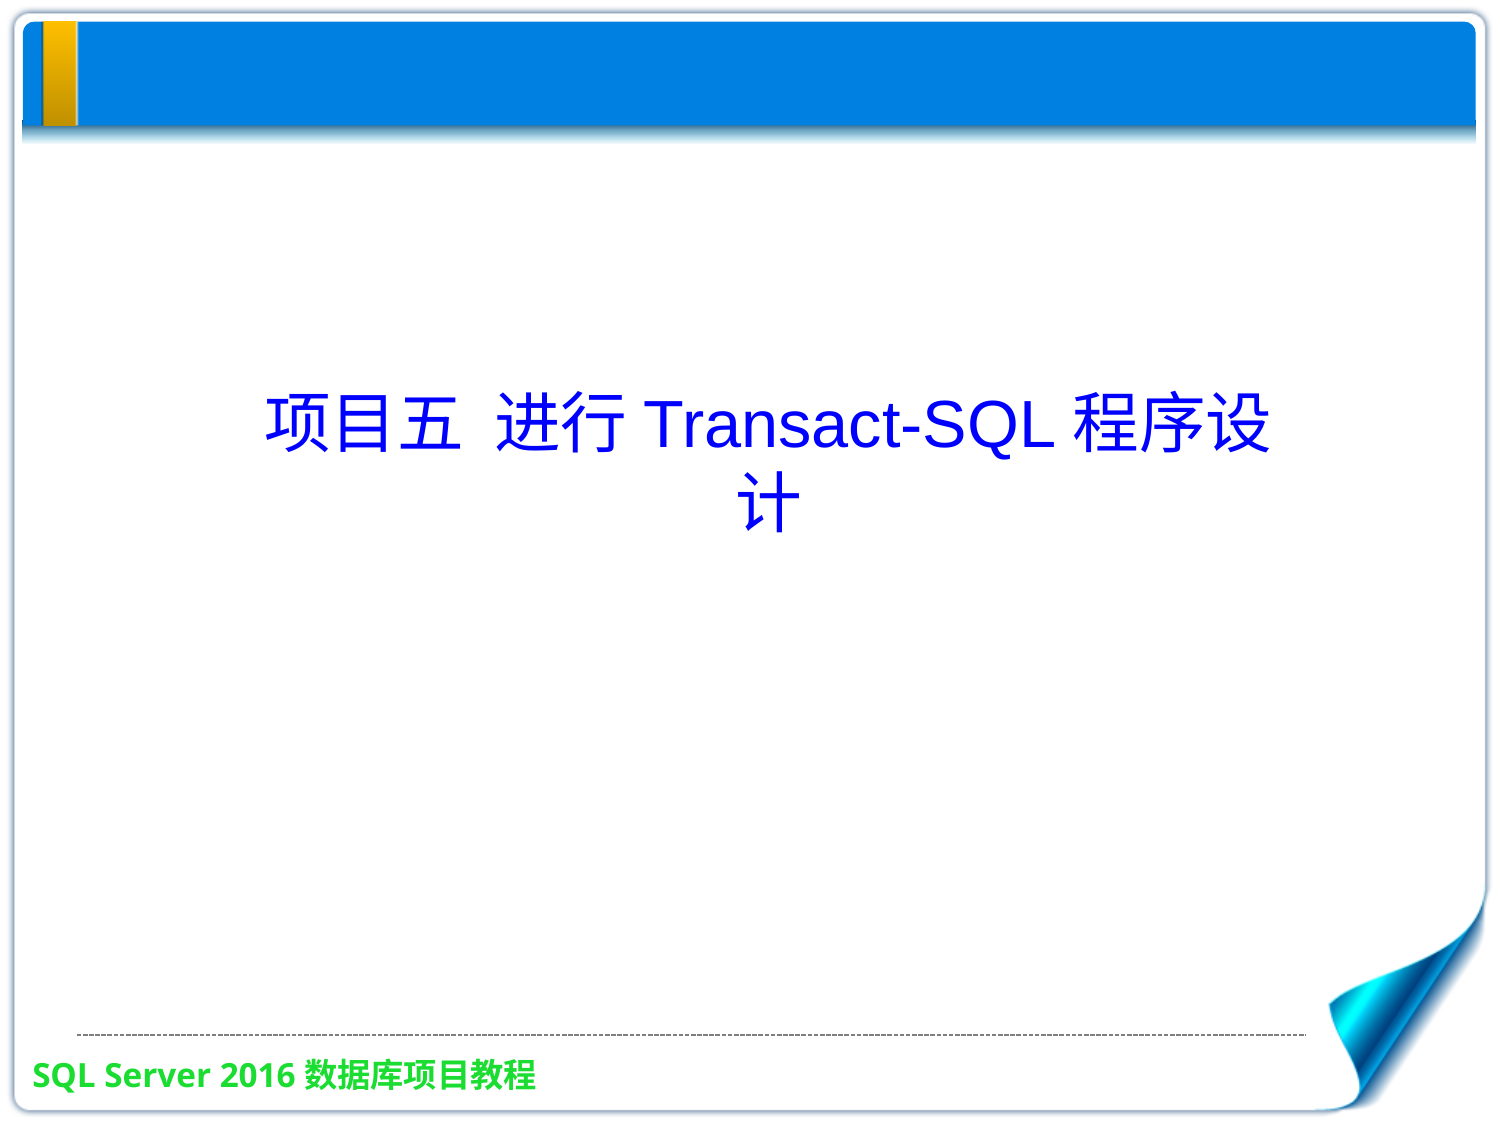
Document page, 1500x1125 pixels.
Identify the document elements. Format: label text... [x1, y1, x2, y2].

subtitle 项目五 进行Transact-SQL程序设计 [218, 373, 1319, 504]
picture [0, 0, 1500, 1125]
